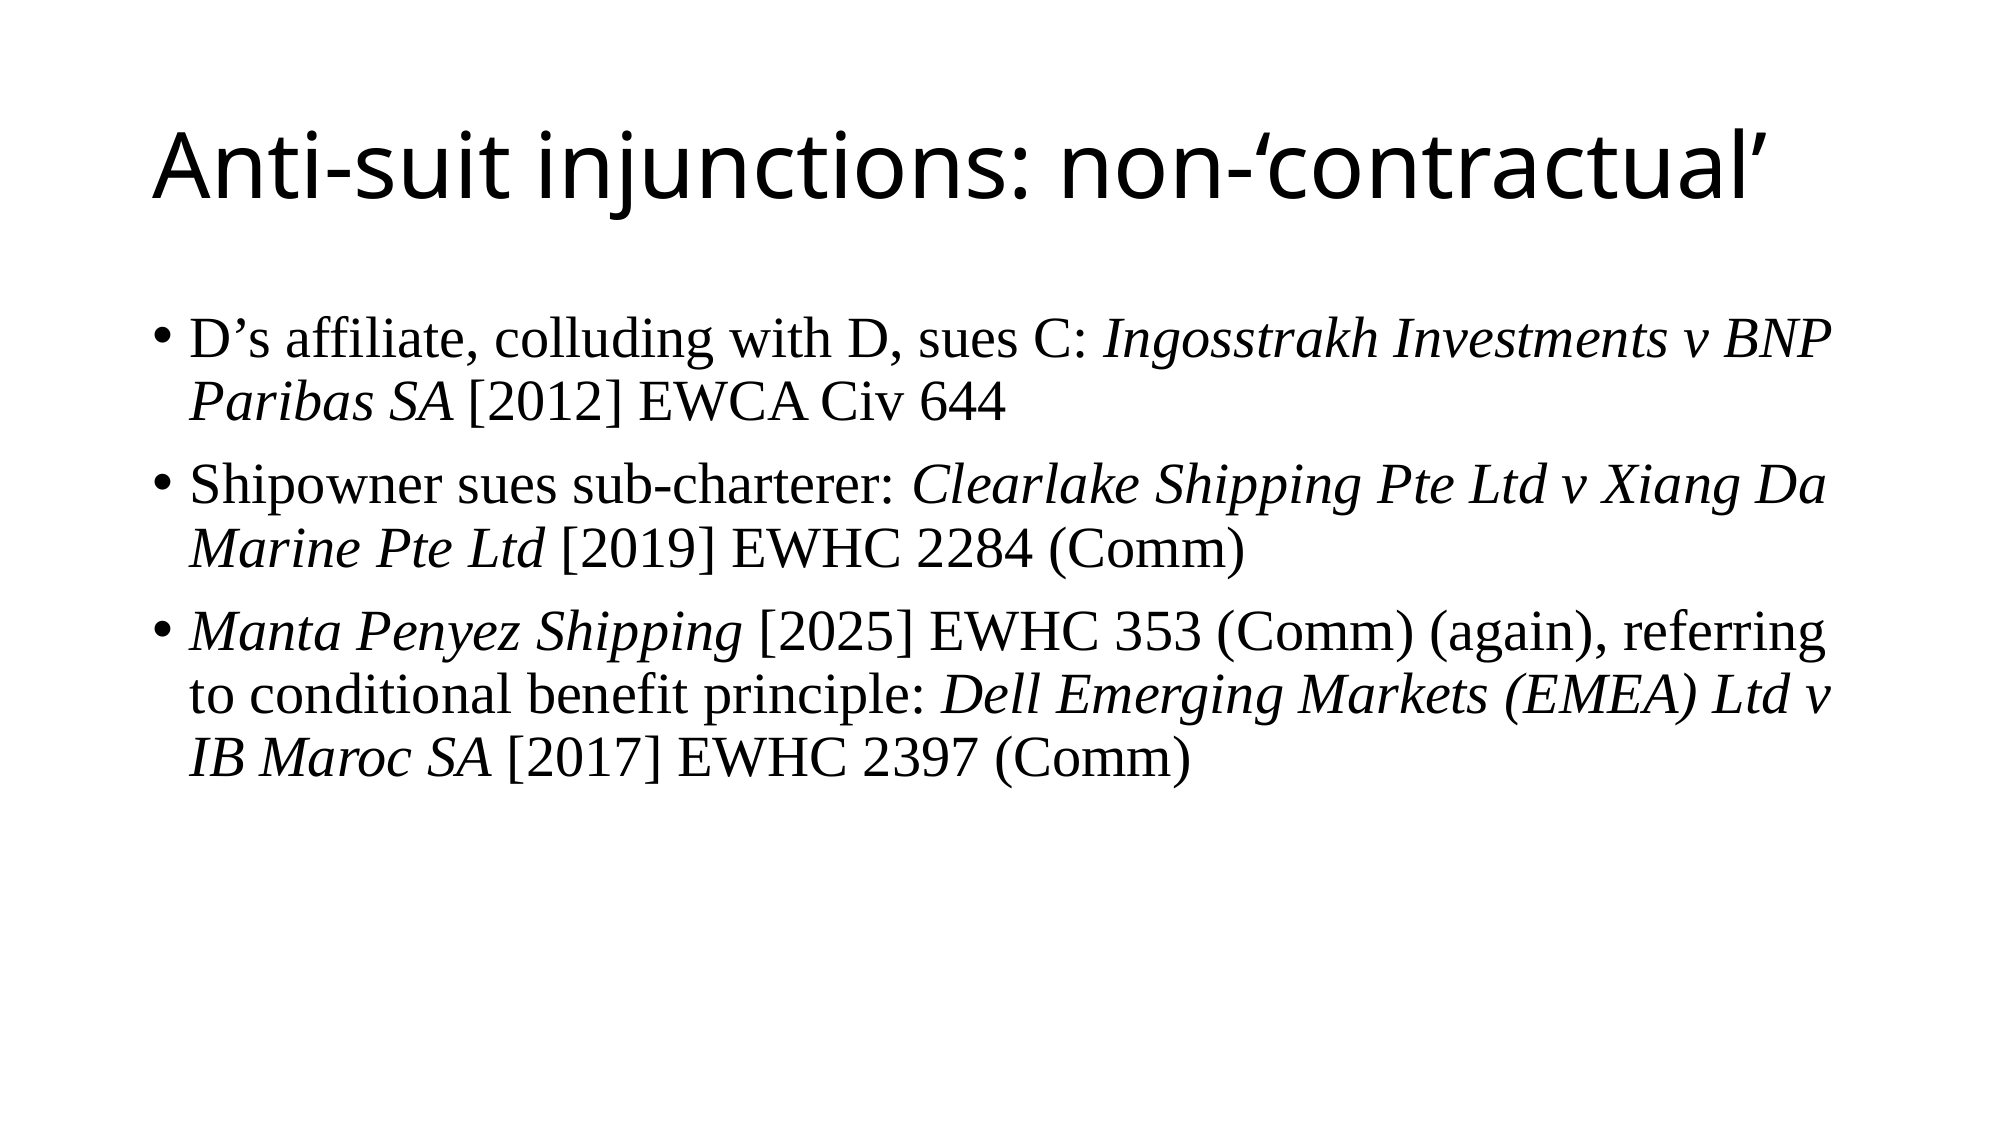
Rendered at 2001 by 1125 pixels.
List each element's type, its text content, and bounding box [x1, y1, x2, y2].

list D’s affiliate, colluding with D, sues C: Ingosstrakh Investments v BNP Paribas SA [2012] EWCA Civ 644 Shipowner sues sub-charterer: Clearlake Shipping Pte Ltd v Xiang Da Marine Pte Ltd [2019] EWHC 2284 (Comm) Manta Penyez Shipping [2025] EWHC 353 (Comm) (again), referring to conditional benefit principle: Dell Emerging Markets (EMEA) Ltd v IB Maroc SA [2017] EWHC 2397 (Comm) [137, 299, 1863, 1014]
title Anti-suit injunctions: non-‘contractual’ [137, 59, 1863, 278]
